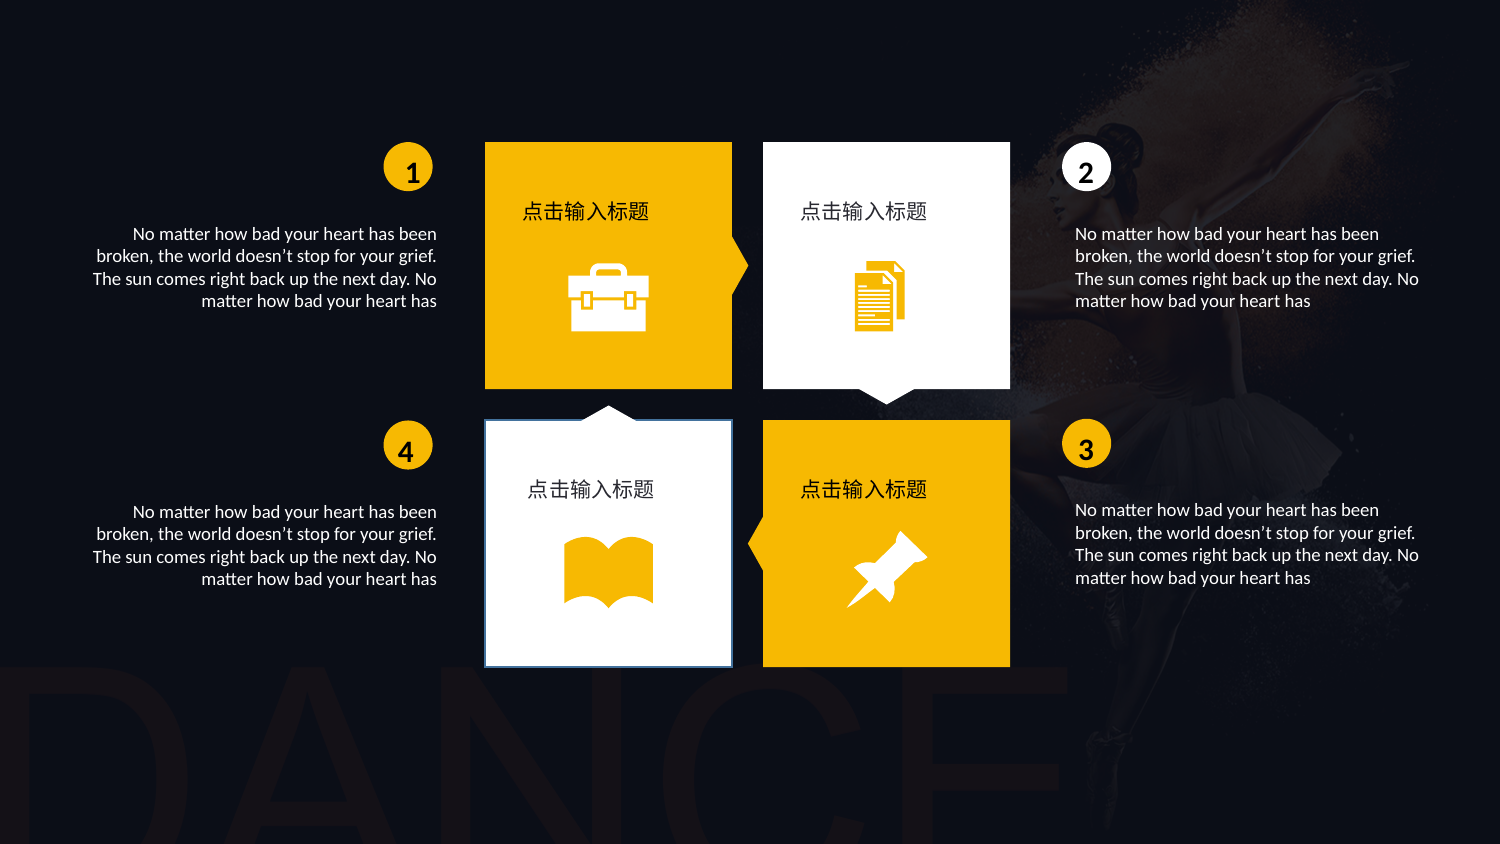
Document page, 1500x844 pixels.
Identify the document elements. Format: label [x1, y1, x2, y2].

text_box [1060, 142, 1446, 320]
text_box [485, 142, 749, 390]
text_box [485, 405, 733, 668]
text_box [66, 142, 452, 320]
picture [0, 0, 1500, 844]
text_box [66, 420, 452, 599]
text_box [747, 420, 1011, 668]
text_box [763, 141, 1011, 405]
text_box [1060, 418, 1446, 597]
